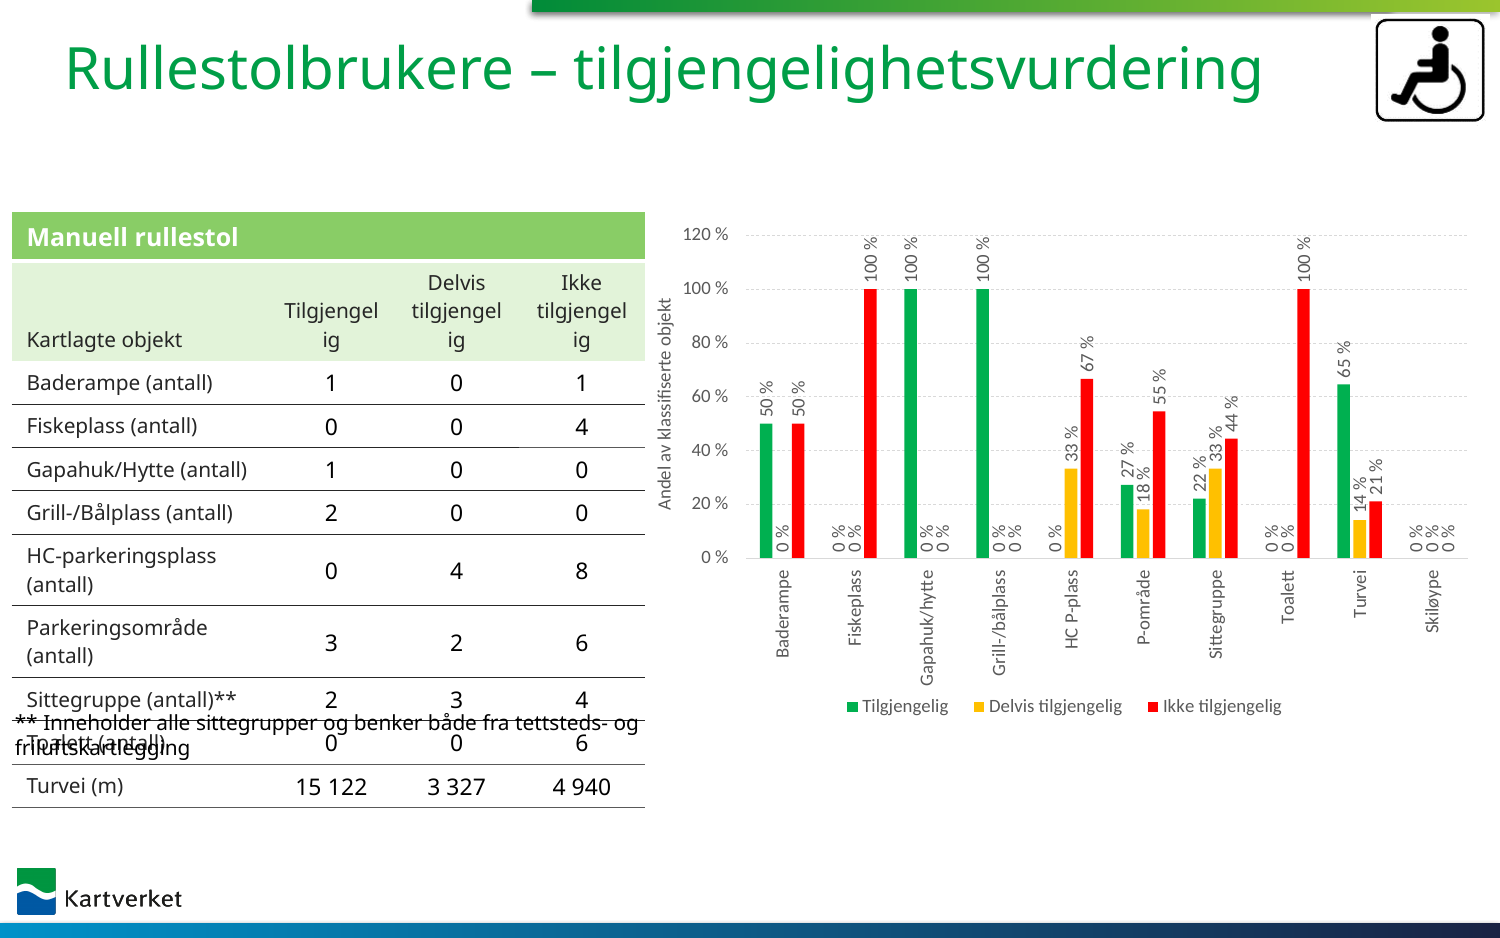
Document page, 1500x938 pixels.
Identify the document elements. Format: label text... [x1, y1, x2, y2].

table_cell 0 [519, 448, 638, 490]
table_cell Turvei (m) [12, 768, 269, 807]
table_cell Grill-/Bålplass (antall) [12, 491, 269, 534]
table_cell 1 [519, 361, 638, 404]
text_box Rullestolbrukere – tilgjengelighetsvurdering [49, 12, 1372, 109]
table_cell 4 [519, 405, 638, 447]
table_cell 2 [269, 491, 394, 534]
table_cell Fiskeplass (antall) [12, 405, 269, 447]
table_cell 0 [394, 405, 519, 447]
table_cell 2 [269, 678, 394, 702]
table_cell Baderampe (antall) [12, 361, 269, 404]
table_cell HC-parkeringsplass (antall) [12, 535, 269, 605]
table_cell 0 [519, 491, 638, 534]
picture [1371, 13, 1491, 127]
table_cell 3 [394, 678, 519, 702]
table_cell 15 122 [269, 768, 394, 807]
table_cell 3 327 [394, 768, 519, 807]
table_cell Delvis tilgjengelig [394, 263, 519, 361]
table_cell Sittegruppe (antall)** [12, 678, 269, 702]
table_cell 4 940 [519, 768, 645, 807]
table_cell Kartlagte objekt [12, 263, 269, 361]
table_cell 0 [394, 491, 519, 534]
table_cell 1 [269, 448, 394, 490]
table_cell 2 [394, 606, 519, 677]
table_cell 0 [394, 361, 519, 404]
table_cell 0 [394, 448, 519, 490]
table_cell Parkeringsområde (antall) [12, 606, 269, 677]
text_box ** Inneholder alle sittegrupper og benker både fra tettsteds- og friluftskartlegging [0, 702, 745, 768]
picture [643, 218, 1480, 728]
table_cell 0 [269, 535, 394, 605]
table_header Manuell rullestol [12, 212, 645, 259]
table_cell Ikke tilgjengelig [519, 263, 638, 361]
table_cell 0 [269, 405, 394, 447]
table_cell Gapahuk/Hytte (antall) [12, 448, 269, 490]
table_cell 4 [394, 535, 519, 605]
table_cell 1 [269, 361, 394, 404]
table_cell 8 [519, 535, 638, 605]
table_cell Tilgjengelig [269, 263, 394, 361]
table_cell 4 [519, 678, 638, 702]
table_cell 6 [519, 606, 638, 677]
table_cell 3 [269, 606, 394, 677]
